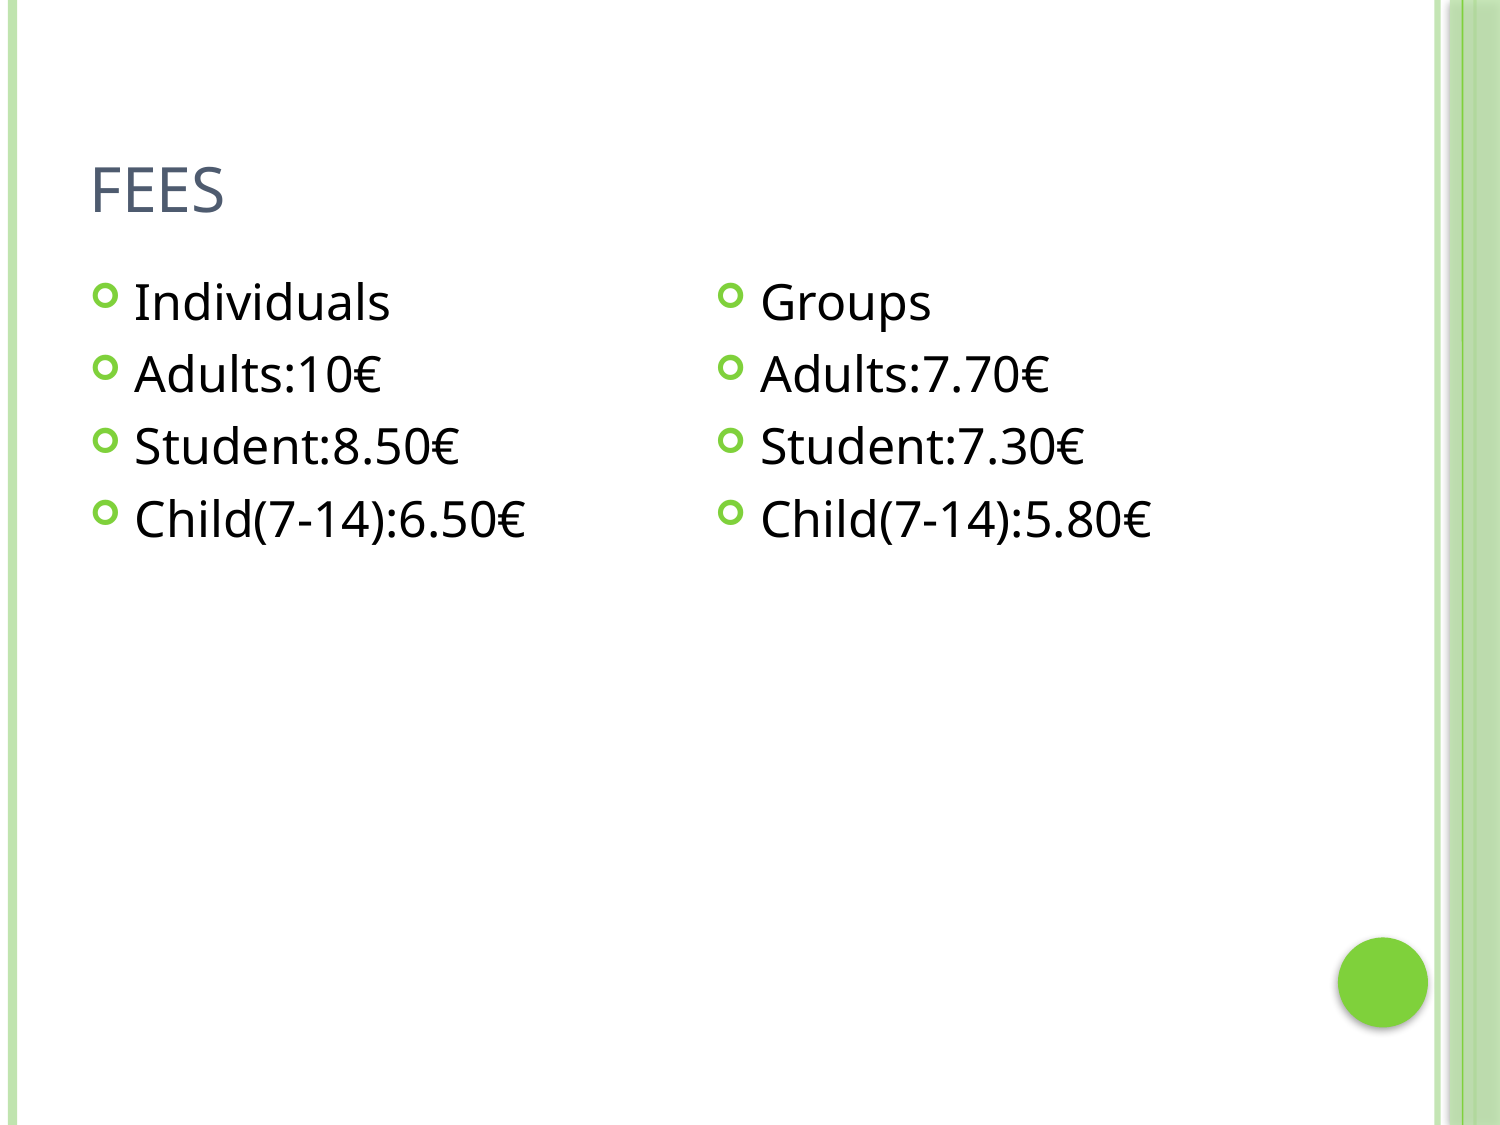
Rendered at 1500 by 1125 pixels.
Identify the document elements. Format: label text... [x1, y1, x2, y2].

list Individuals Adults:10€ Student:8.50€ Child(7-14):6.50€ [75, 262, 675, 1013]
title Fees [75, 45, 1300, 233]
list Groups Adults:7.70€ Student:7.30€ Child(7-14):5.80€ [700, 262, 1301, 1013]
